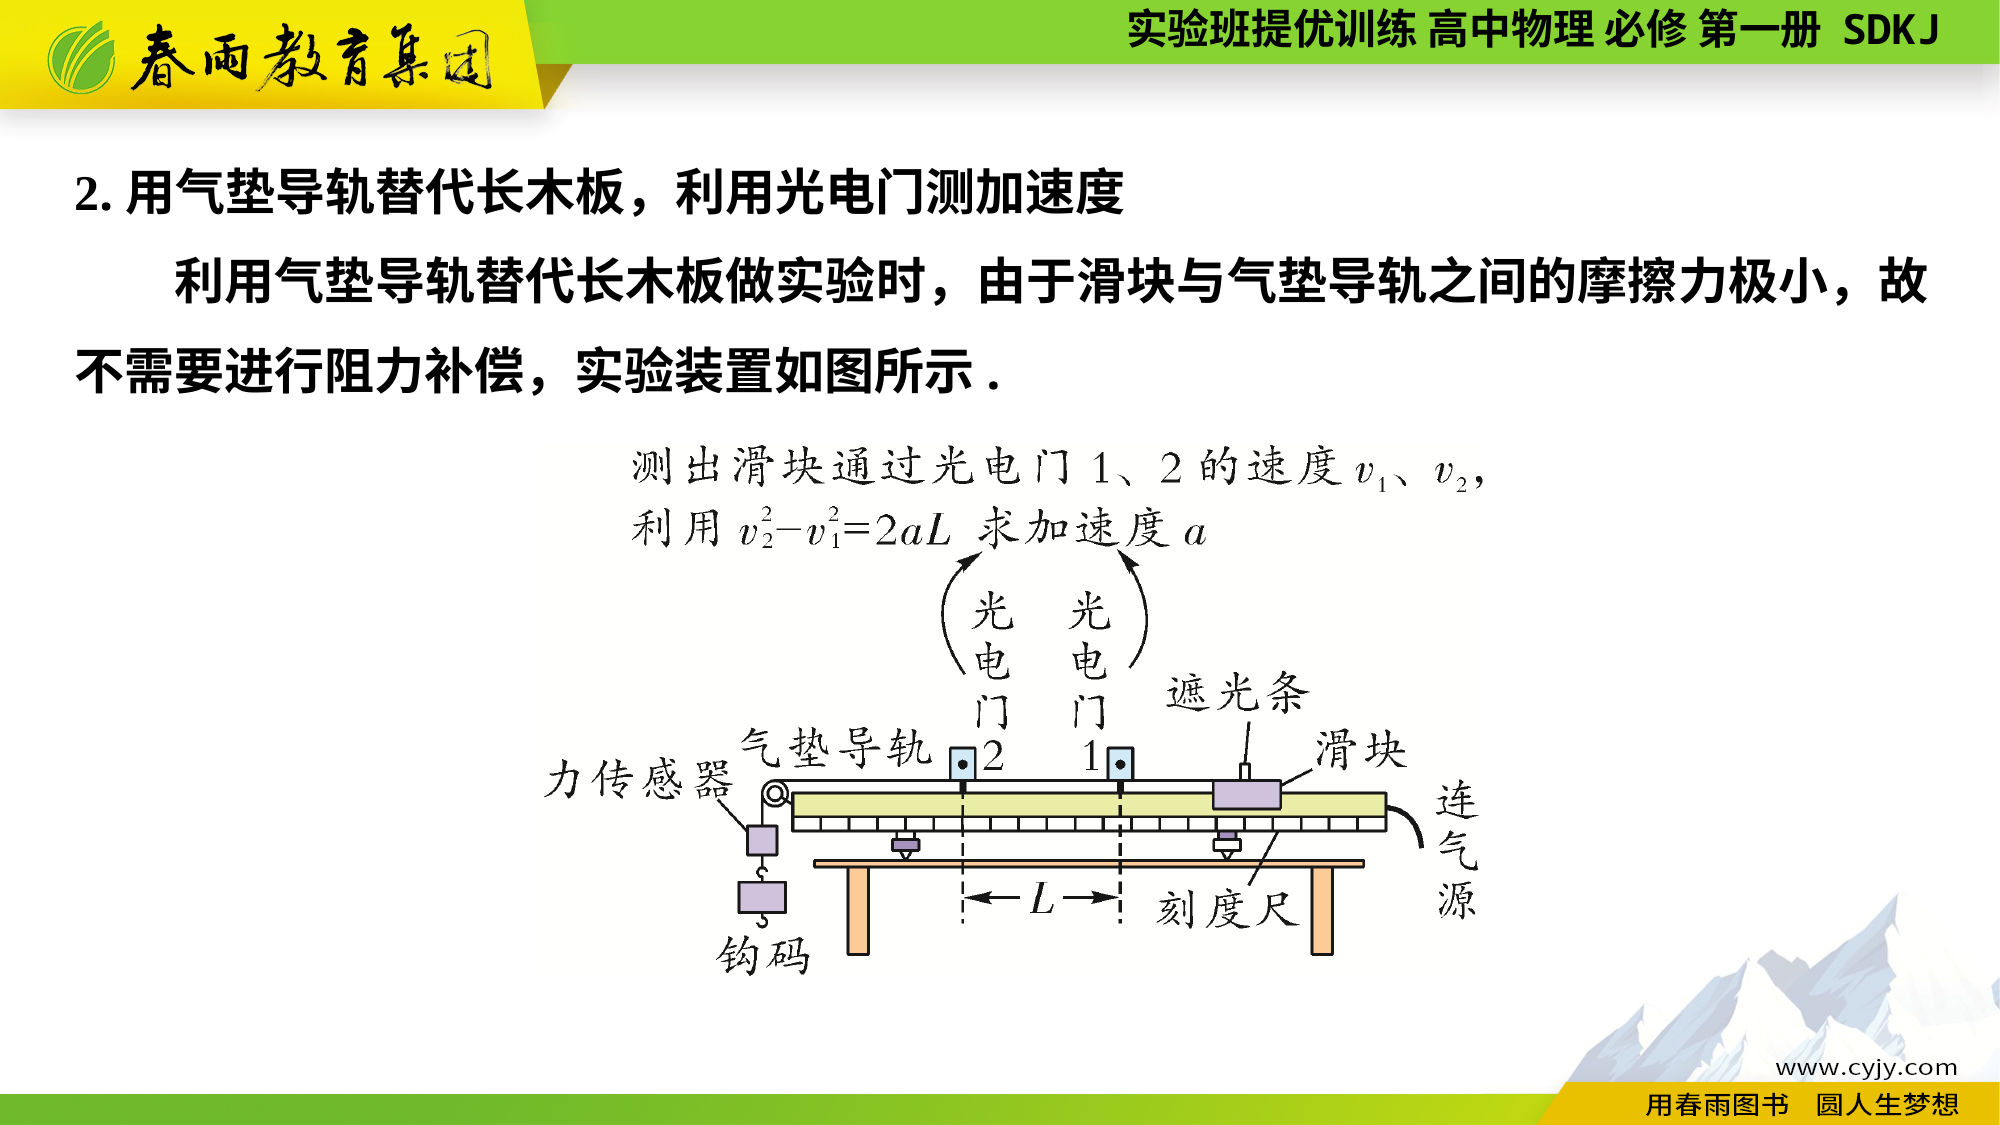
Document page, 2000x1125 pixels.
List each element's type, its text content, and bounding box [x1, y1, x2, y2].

list 2.用气垫导轨替代长木板，利用光电门测加速度 利用气垫导轨替代长木板做实验时，由于滑块与气垫导轨之间的摩擦力极小，故不需要进行阻力补偿，实验装置如图所示. [59, 122, 1944, 399]
picture [0, 0, 2000, 1125]
